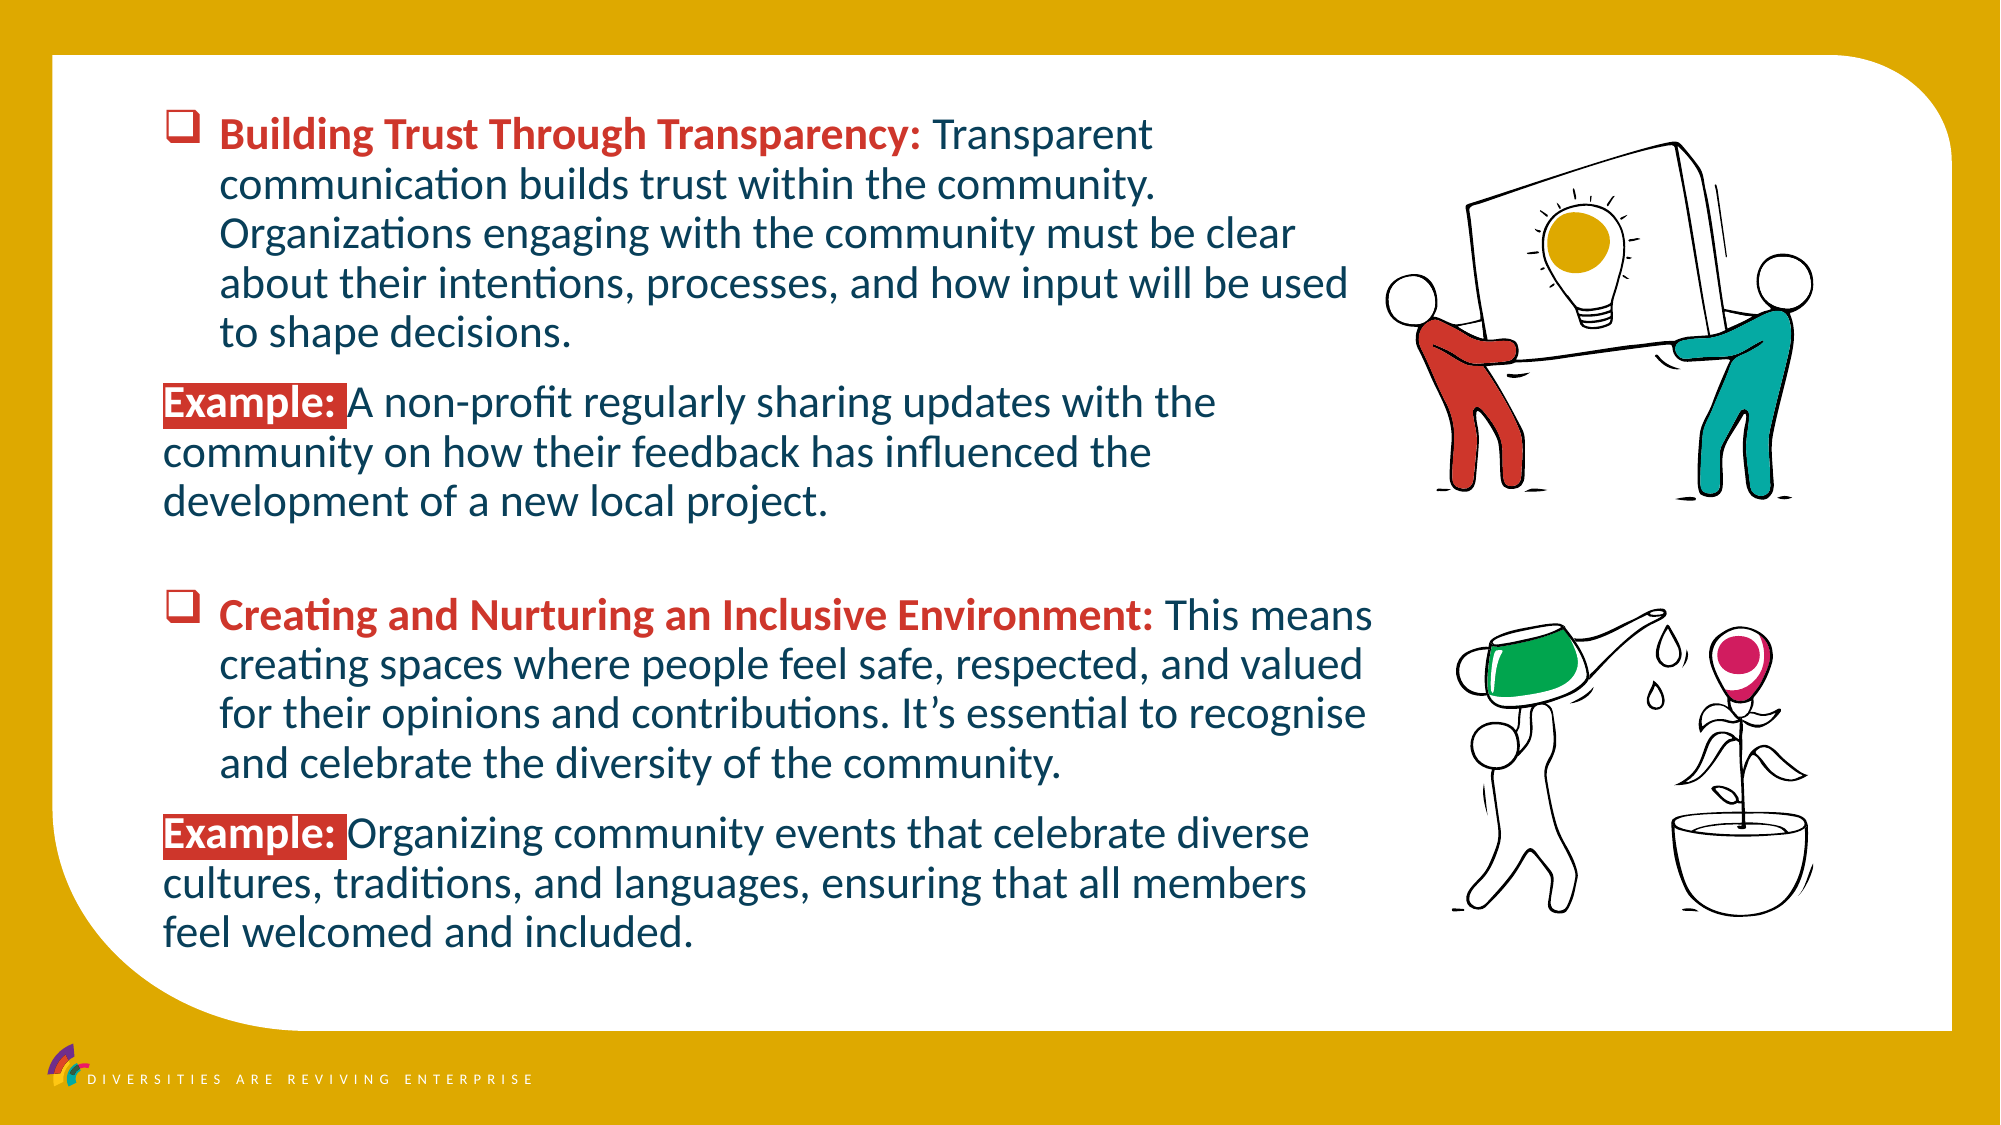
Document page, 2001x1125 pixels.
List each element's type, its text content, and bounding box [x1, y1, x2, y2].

list Building Trust Through Transparency: Transparent communication builds trust within the community. Organizations engaging with the community must be clear about their intentions, processes, and how input will be used to shape decisions. Example: A non-profit regularly sharing updates with the community on how their feedback has influenced the development of a new local project. Creating and Nurturing an Inclusive Environment: This means creating spaces where people feel safe, respected, and valued for their opinions and contributions. It’s essential to recognise and celebrate the diversity of the community. Example: Organizing community events that celebrate diverse cultures, traditions, and languages, ensuring that all members feel welcomed and included. [148, 196, 1402, 735]
list [130, 63, 1869, 196]
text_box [1451, 608, 1814, 917]
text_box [1385, 141, 1814, 501]
